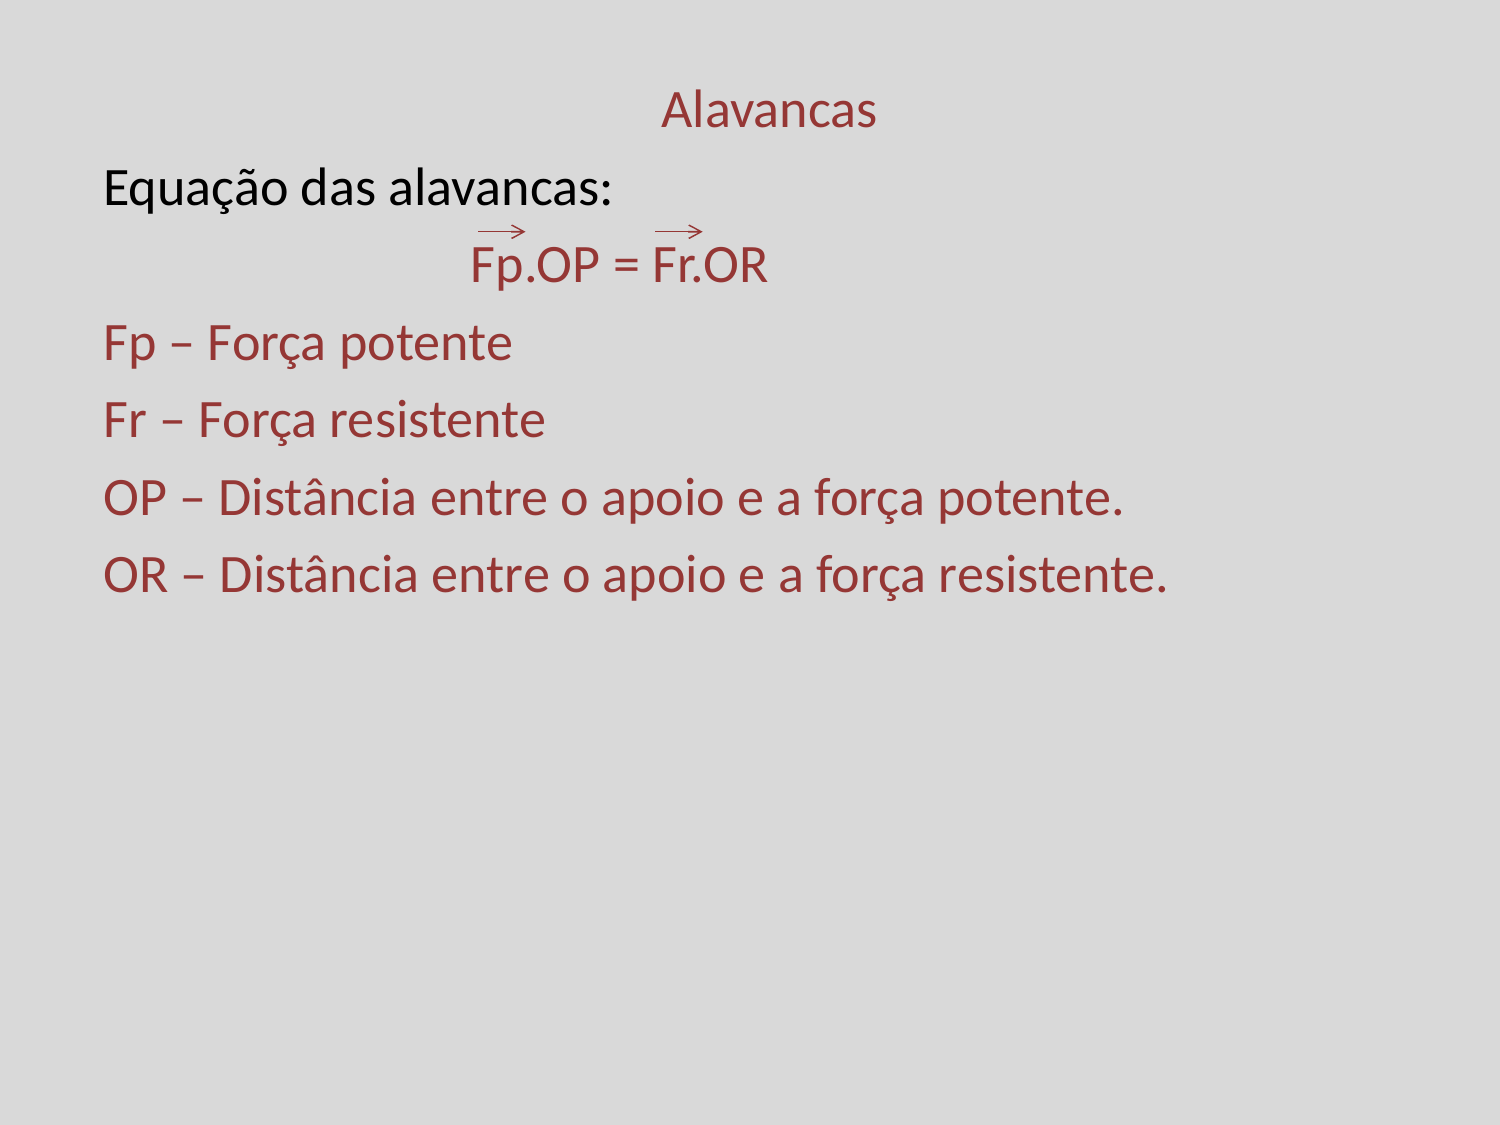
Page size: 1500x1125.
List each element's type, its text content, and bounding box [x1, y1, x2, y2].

text_box Alavancas Equação das alavancas: Fp.OP = Fr.OR Fp – Força potente Fr – Força resistente OP – Distância entre o apoio e a força potente. OR – Distância entre o apoio e a força resistente. . [88, 66, 1451, 1059]
